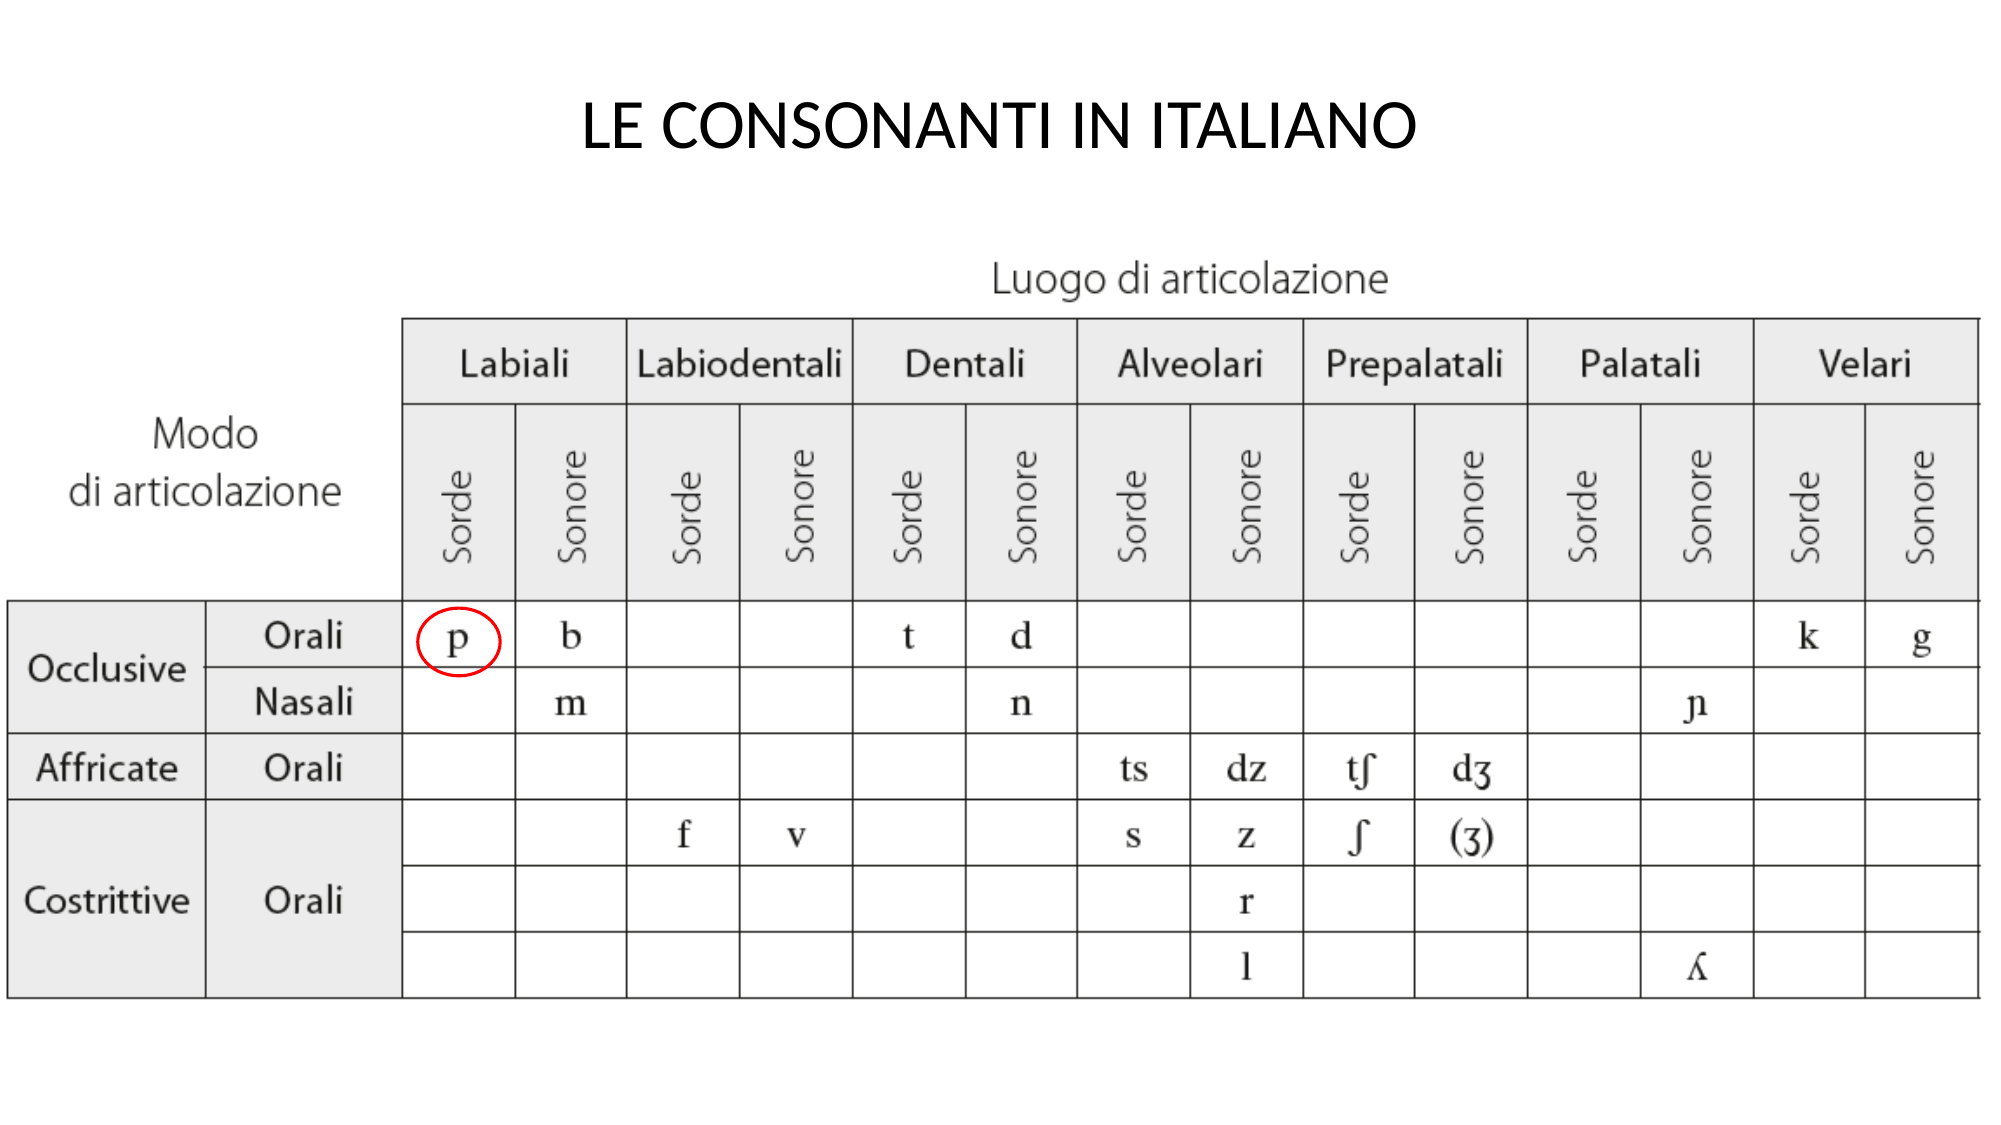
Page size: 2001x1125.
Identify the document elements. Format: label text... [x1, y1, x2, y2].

picture [0, 238, 2000, 1015]
text_box LE CONSONANTI IN ITALIANO [500, 70, 1500, 170]
